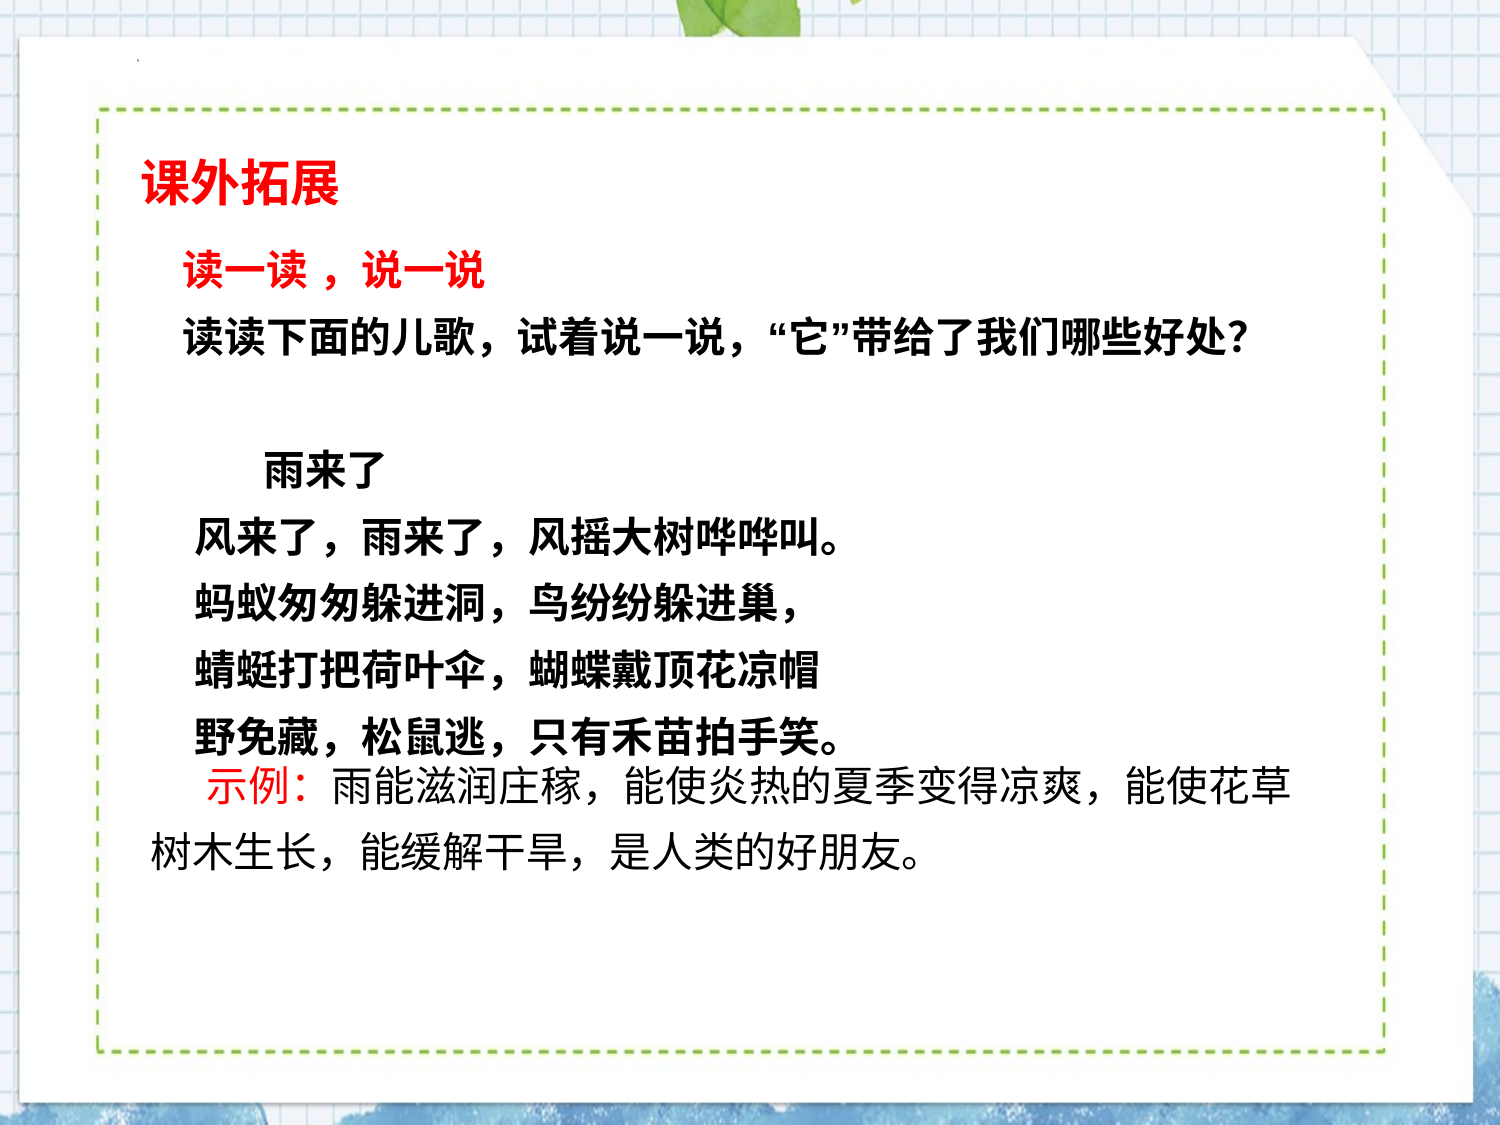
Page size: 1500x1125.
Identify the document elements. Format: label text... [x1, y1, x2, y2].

picture [0, 0, 1500, 1125]
text_box 示例：雨能滋润庄稼，能使炎热的夏季变得凉爽，能使花草树木生长，能缓解干旱，是人类的好朋友。 [135, 668, 1317, 884]
text_box 课外拓展 [125, 144, 356, 219]
text_box 读一读 ，说一说 读读下面的儿歌，试着说一说，“它”带给了我们哪些好处？ 雨来了 风来了，雨来了，风摇大树哗哗叫。 蚂蚁匆匆躲进洞，鸟纷纷躲进巢， 蜻蜓打把荷叶伞，蝴蝶戴顶花凉帽 野免藏，松鼠逃，只有禾苗拍手笑。 [112, 219, 1388, 835]
